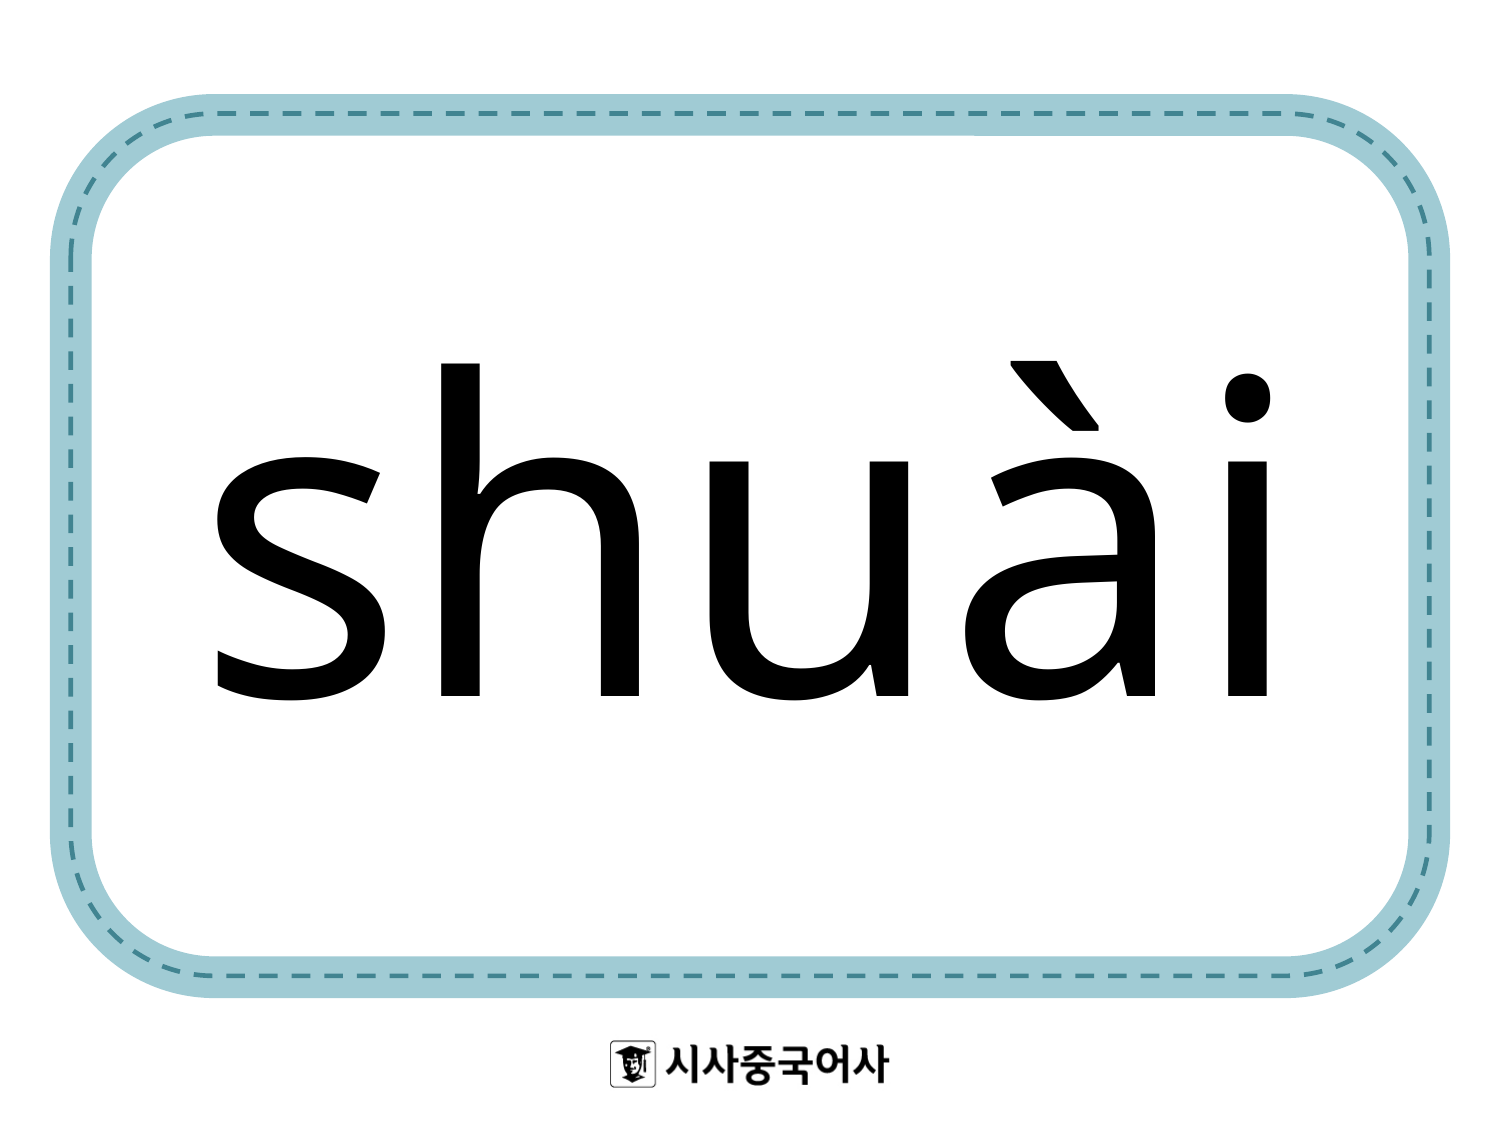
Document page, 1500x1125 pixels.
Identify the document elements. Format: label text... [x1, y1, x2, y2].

picture [602, 1034, 898, 1094]
text_box shuài [145, 189, 1354, 853]
